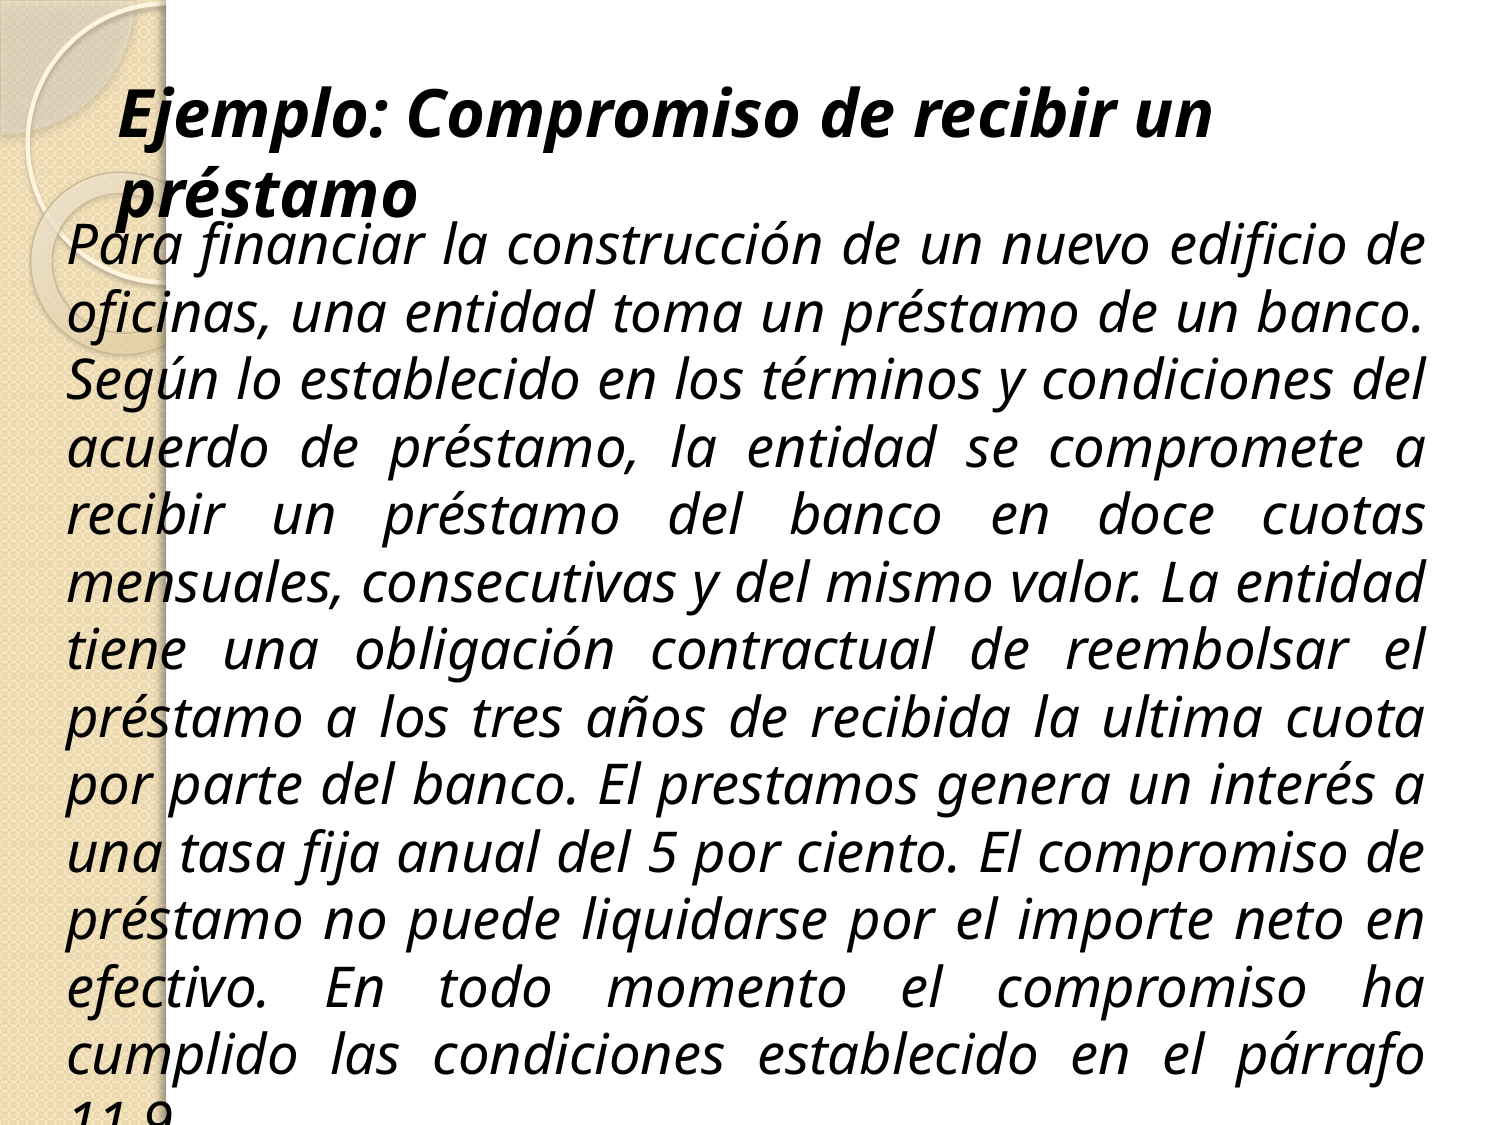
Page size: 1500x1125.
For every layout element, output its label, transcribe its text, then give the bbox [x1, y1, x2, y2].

text_box Ejemplo: Compromiso de recibir un préstamo [102, 63, 1500, 239]
text_box Para financiar la construcción de un nuevo edificio de oficinas, una entidad toma un préstamo de un banco. Según lo establecido en los términos y condiciones del acuerdo de préstamo, la entidad se compromete a recibir un préstamo del banco en doce cuotas mensuales, consecutivas y del mismo valor. La entidad tiene una obligación contractual de reembolsar el préstamo a los tres años de recibida la ultima cuota por parte del banco. El prestamos genera un interés a una tasa fija anual del 5 por ciento. El compromiso de préstamo no puede liquidarse por el importe neto en efectivo. En todo momento el compromiso ha cumplido las condiciones establecido en el párrafo 11.9 [51, 201, 1442, 1125]
